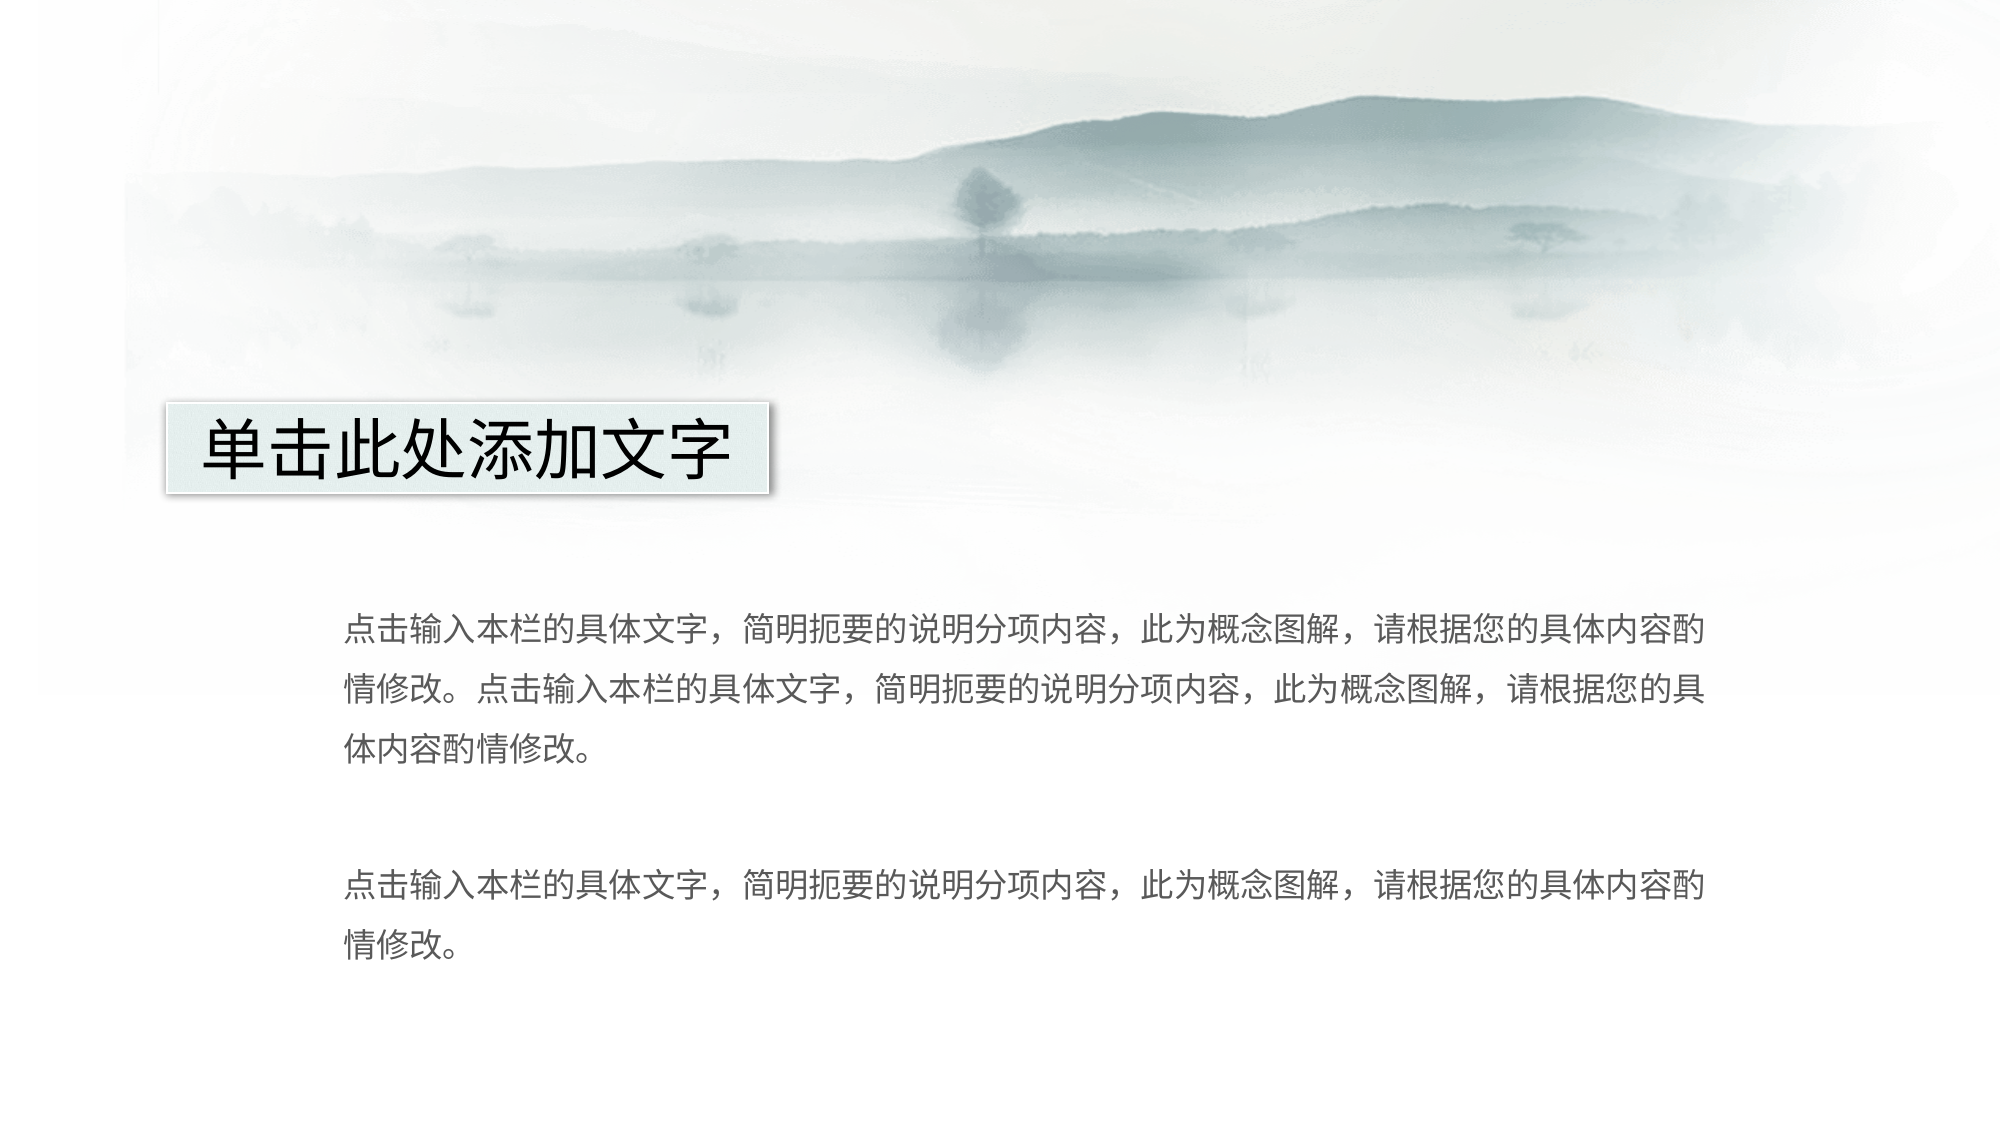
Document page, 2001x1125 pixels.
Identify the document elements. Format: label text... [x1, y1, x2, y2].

text_box 点击输入本栏的具体文字，简明扼要的说明分项内容，此为概念图解，请根据您的具体内容酌情修改。点击输入本栏的具体文字，简明扼要的说明分项内容，此为概念图解，请根据您的具体内容酌情修改。 [328, 695, 1740, 806]
picture [38, 0, 2000, 695]
text_box 点击输入本栏的具体文字，简明扼要的说明分项内容，此为概念图解，请根据您的具体内容酌情修改。 [328, 836, 1740, 972]
